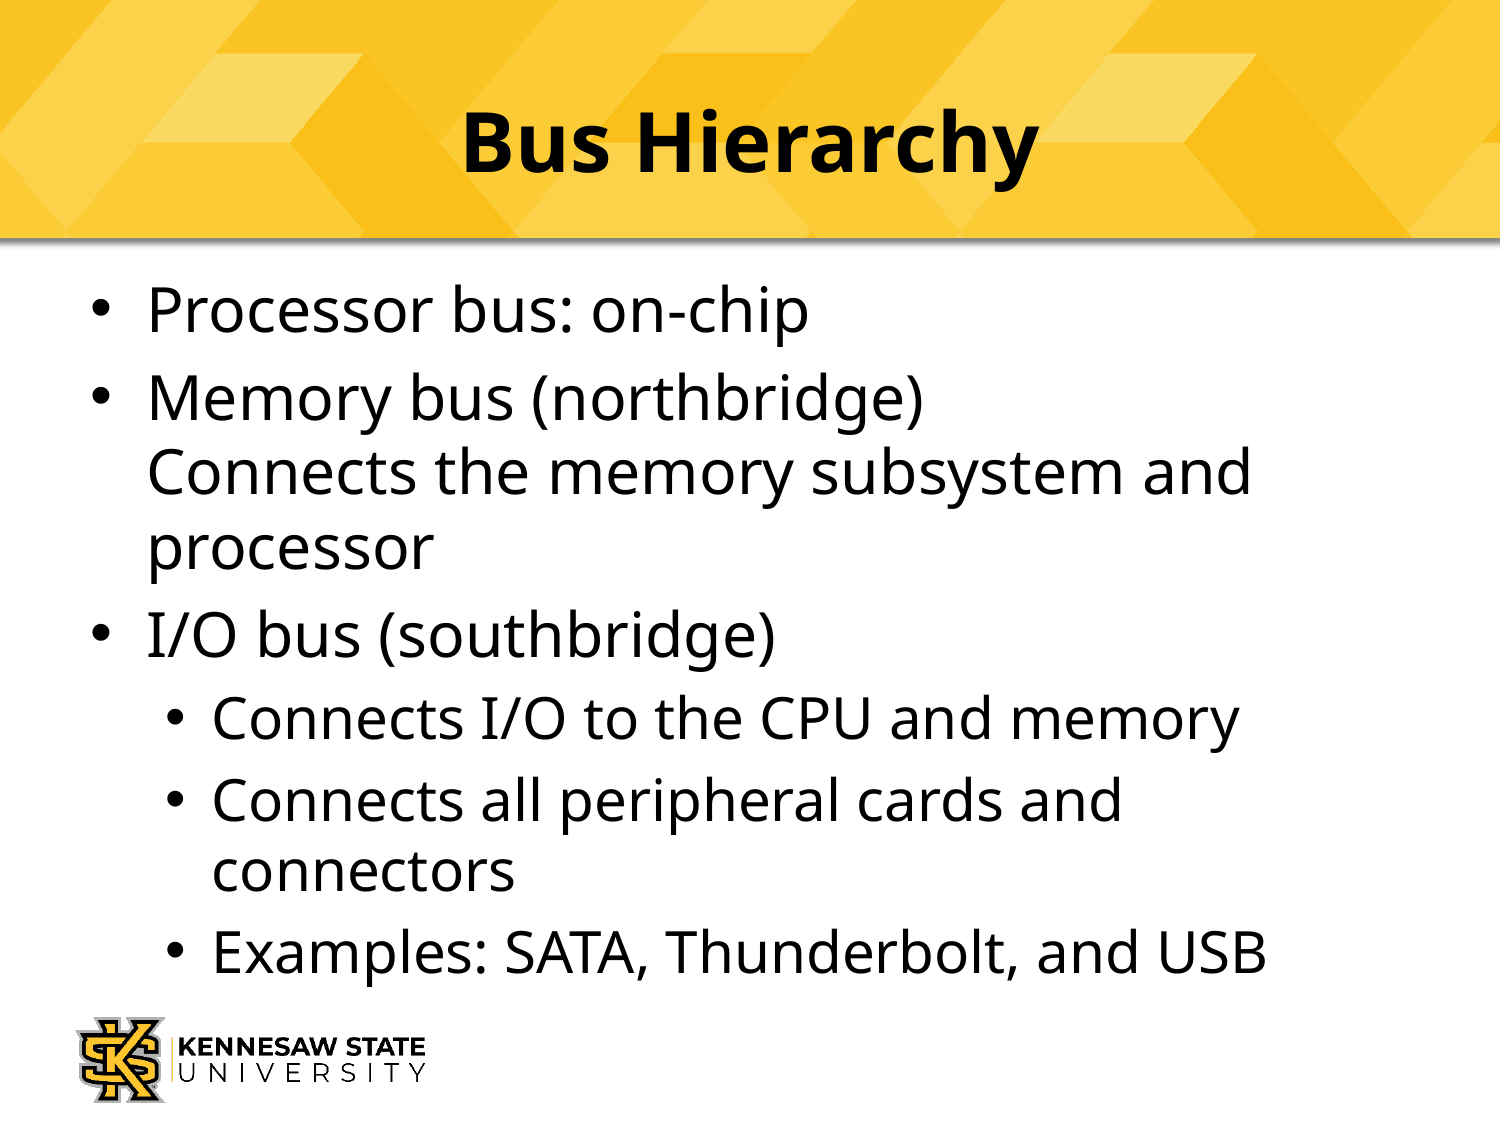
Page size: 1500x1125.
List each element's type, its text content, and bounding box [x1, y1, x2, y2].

picture [0, 0, 1500, 251]
title Bus Hierarchy [75, 45, 1425, 233]
picture [75, 1017, 425, 1103]
list Processor bus: on-chip Memory bus (northbridge) Connects the memory subsystem and processor I/O bus (southbridge) Connects I/O to the CPU and memory Connects all peripheral cards and connectors Examples: SATA, Thunderbolt, and USB [75, 262, 1425, 1005]
